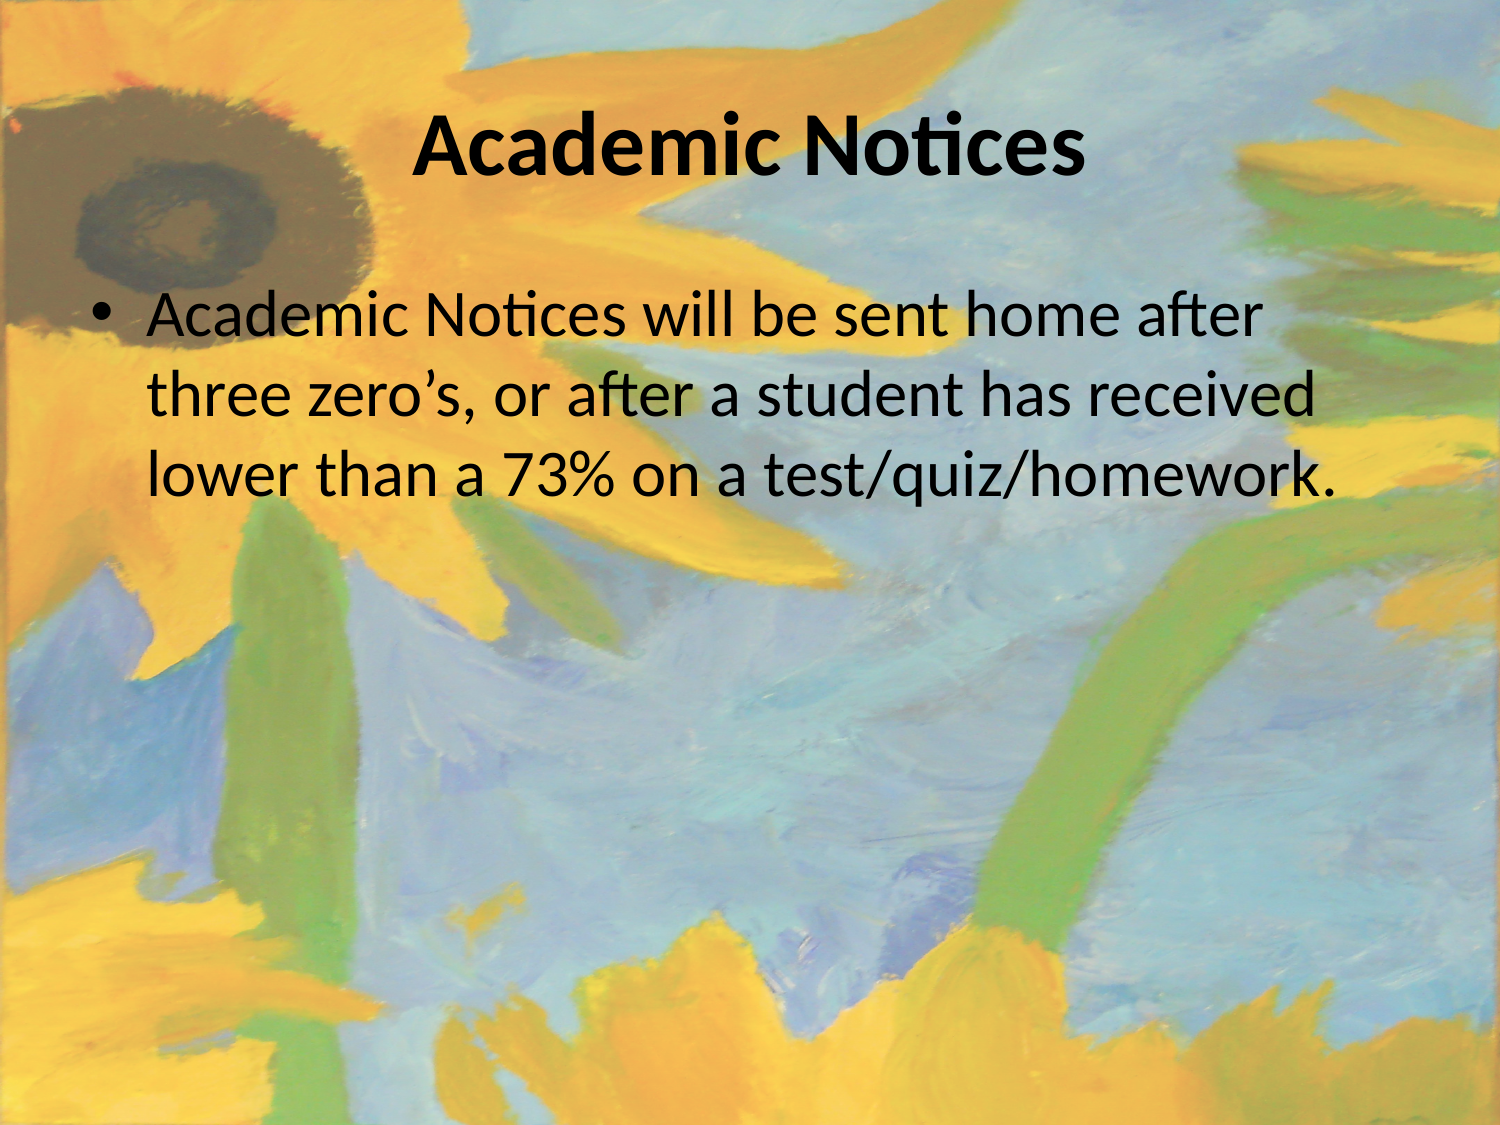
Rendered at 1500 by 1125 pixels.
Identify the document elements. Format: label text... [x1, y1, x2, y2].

list Academic Notices will be sent home after three zero’s, or after a student has received lower than a 73% on a test/quiz/homework. [75, 262, 1425, 1005]
title Academic Notices [75, 45, 1425, 233]
